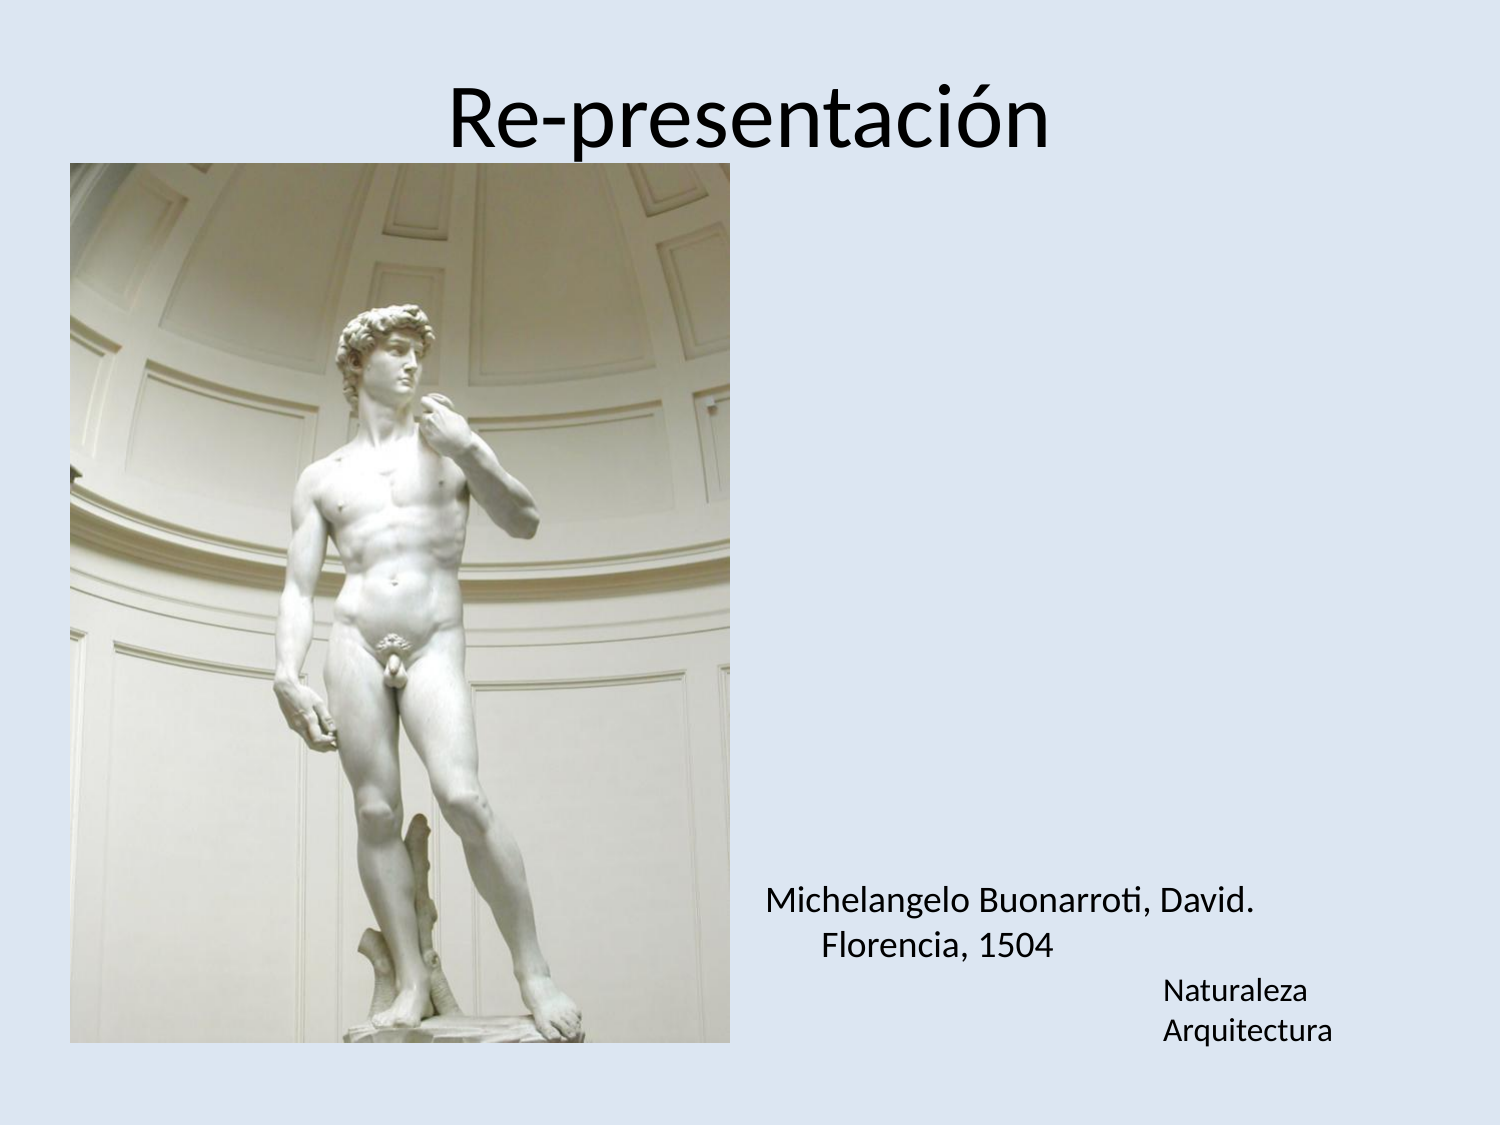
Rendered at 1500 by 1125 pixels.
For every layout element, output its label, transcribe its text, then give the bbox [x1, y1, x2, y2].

picture [70, 163, 730, 1044]
title Re-presentación [75, 45, 1425, 176]
text_box Naturaleza Arquitectura [1148, 960, 1442, 1056]
list Michelangelo Buonarroti, David. Florencia, 1504 [750, 867, 1355, 1032]
